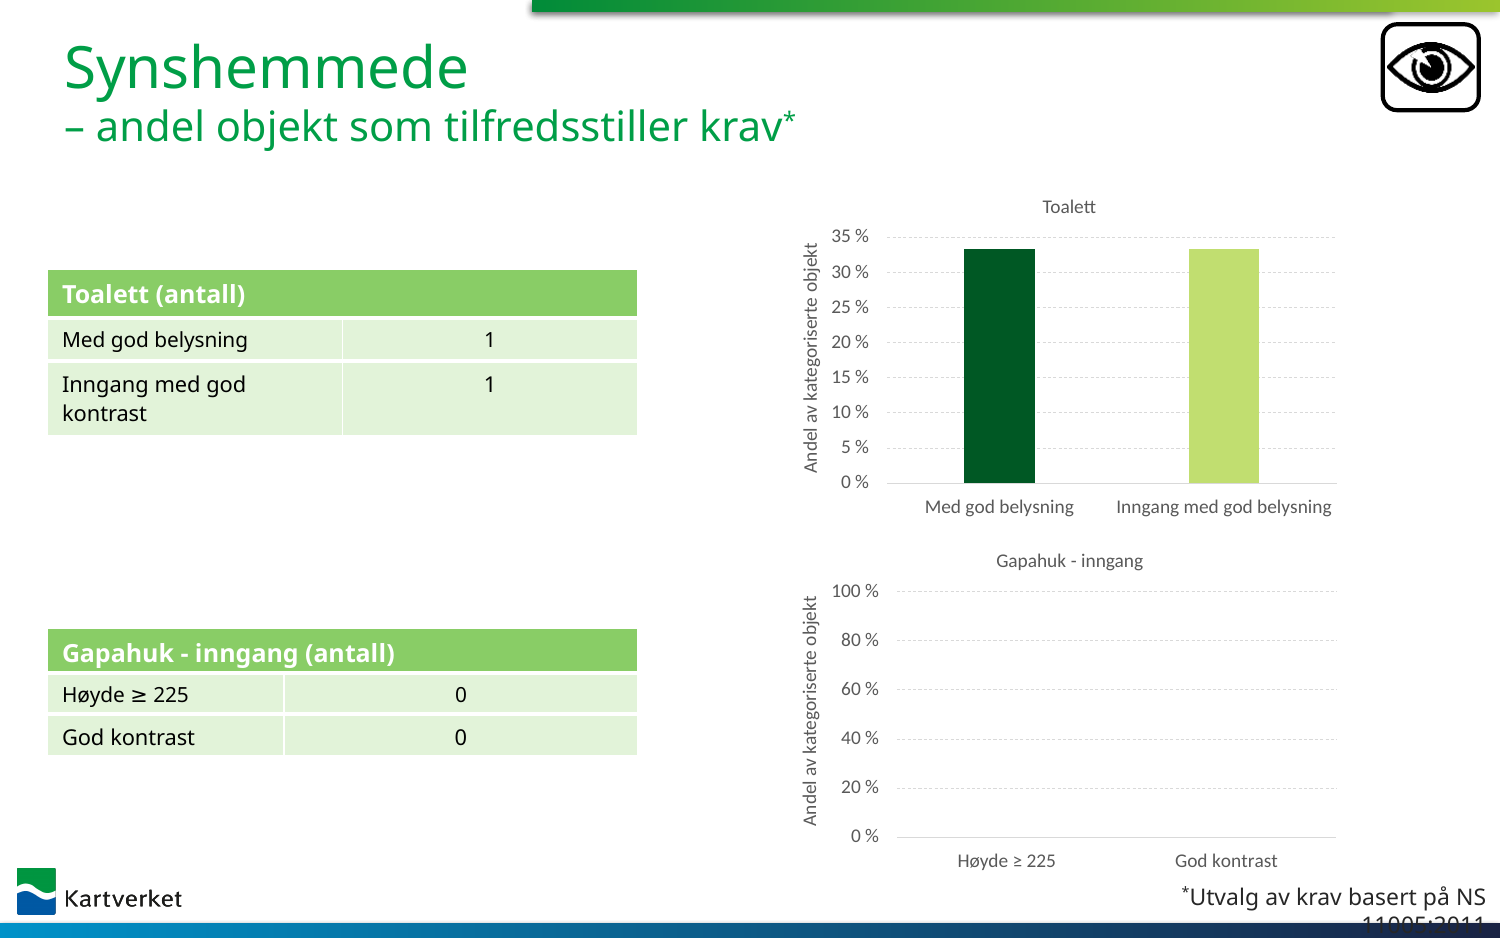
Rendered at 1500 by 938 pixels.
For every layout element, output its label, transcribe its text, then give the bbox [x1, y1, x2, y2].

table_cell 0 [285, 716, 637, 755]
table_header Gapahuk - inngang (antall) [48, 629, 637, 671]
picture [791, 541, 1348, 880]
table_cell Høyde ≥ 225 [48, 675, 283, 712]
text_box *Utvalg av krav basert på NS 11005:2011 [1068, 873, 1500, 938]
table_cell God kontrast [48, 716, 283, 755]
table_header Toalett (antall) [48, 270, 637, 316]
picture [791, 187, 1348, 526]
table_cell 1 [343, 320, 637, 359]
table_cell Med god belysning [48, 320, 342, 359]
text_box Synshemmede – andel objekt som tilfredsstiller krav* [49, 24, 1431, 158]
table_cell 0 [285, 675, 637, 712]
table_cell Inngang med god kontrast [48, 363, 342, 435]
table_cell 1 [343, 363, 637, 435]
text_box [1382, 24, 1480, 111]
